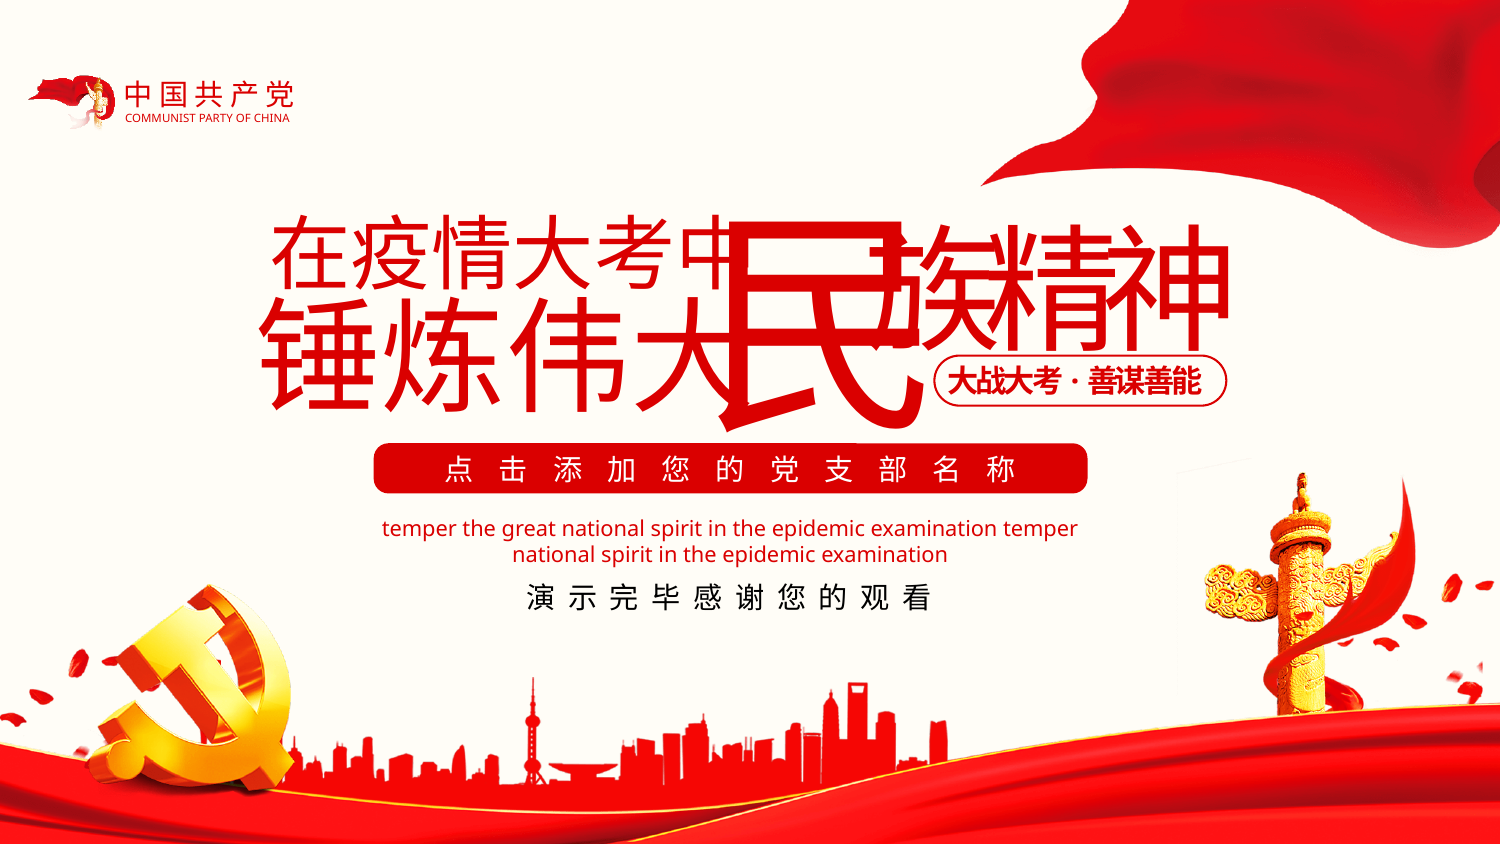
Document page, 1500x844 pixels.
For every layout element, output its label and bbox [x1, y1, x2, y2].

text_box [24, 69, 315, 134]
picture [961, 0, 1500, 281]
text_box [237, 163, 1248, 458]
picture [0, 458, 1500, 844]
